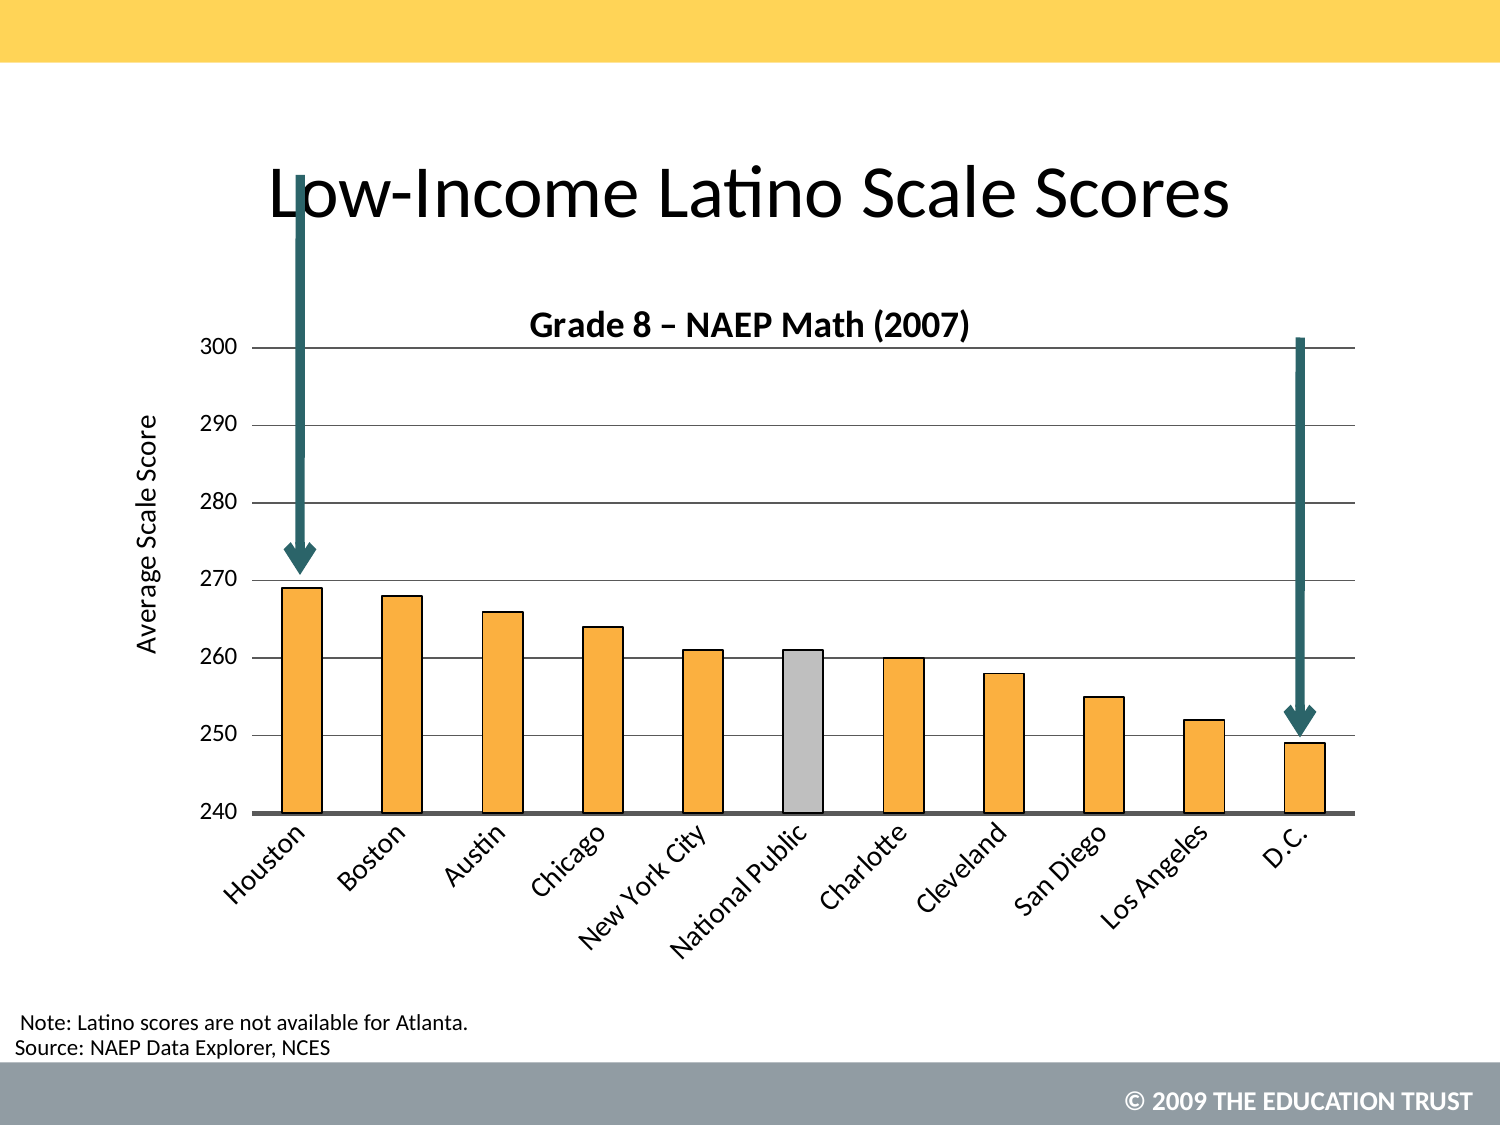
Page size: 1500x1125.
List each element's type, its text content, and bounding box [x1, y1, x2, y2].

title Low-Income Latino Scale Scores [74, 99, 1426, 276]
text_box Note: Latino scores are not available for Atlanta. [5, 999, 485, 1043]
chart [124, 274, 1376, 1006]
list NAEP Data Explorer, NCES [74, 1024, 888, 1063]
